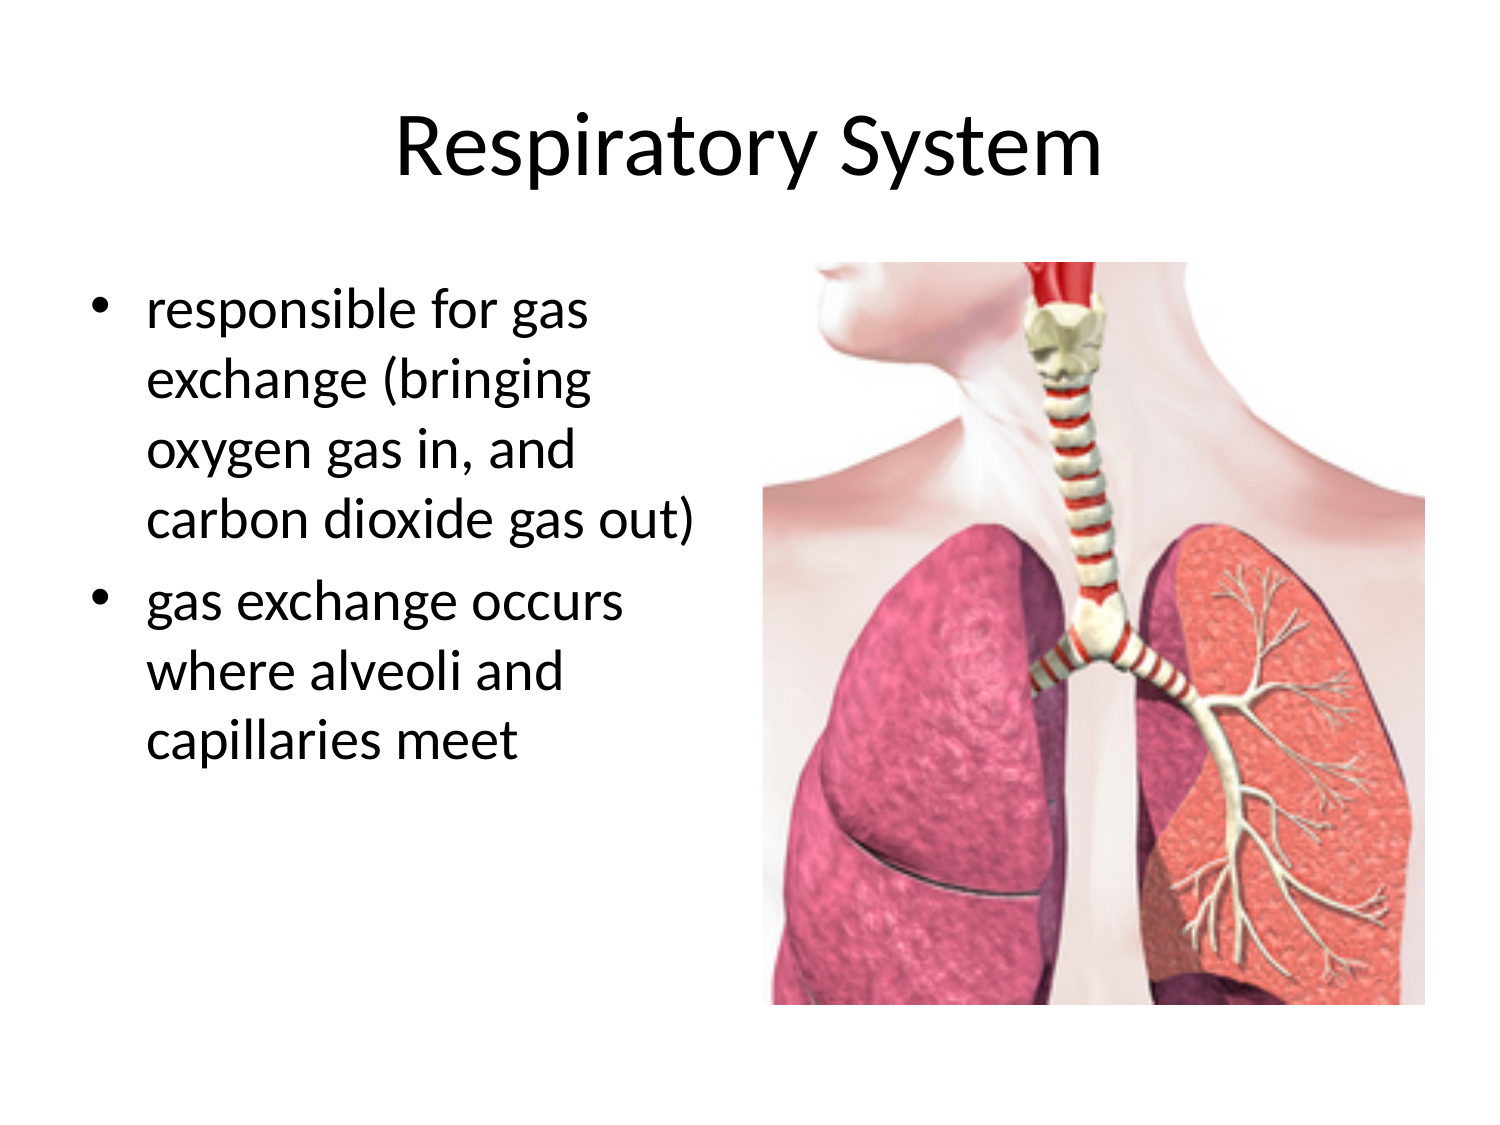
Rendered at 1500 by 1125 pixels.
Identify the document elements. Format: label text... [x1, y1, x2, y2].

list responsible for gas exchange (bringing oxygen gas in, and carbon dioxide gas out) gas exchange occurs where alveoli and capillaries meet [75, 262, 738, 1005]
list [762, 262, 1426, 1006]
title Respiratory System [75, 45, 1425, 233]
